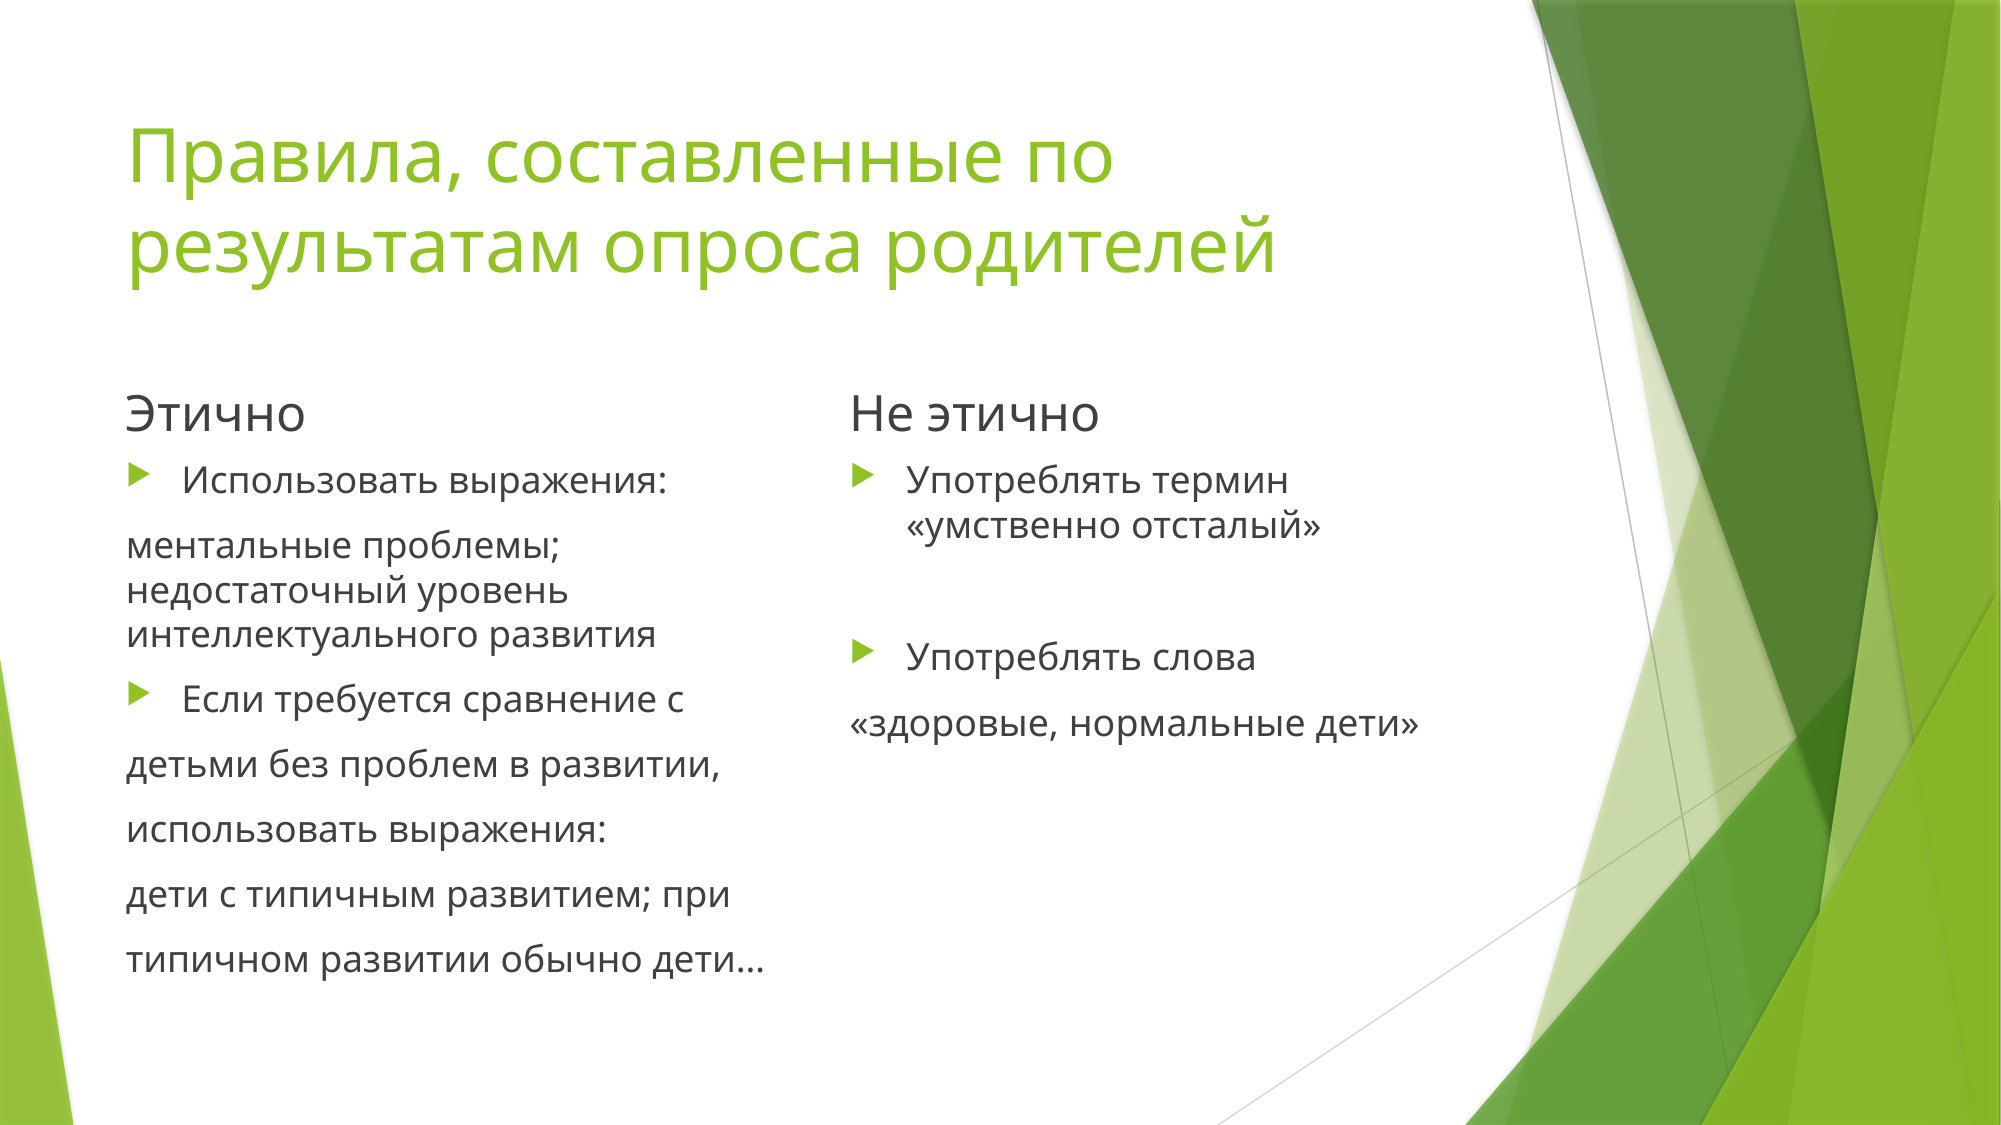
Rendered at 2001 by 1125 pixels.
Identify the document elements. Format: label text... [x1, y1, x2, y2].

list Этично [110, 354, 798, 448]
list Употреблять термин «умственно отсталый» Употреблять слова «здоровые, нормальные дети» [834, 448, 1522, 991]
title Правила, составленные по результатам опроса родителей [111, 99, 1522, 317]
list Не этично [834, 354, 1522, 448]
list Использовать выражения: ментальные проблемы; недостаточный уровень интеллектуального развития Если требуется сравнение с детьми без проблем в развитии, использовать выражения: дети с типичным развитием; при типичном развитии обычно дети… [110, 448, 798, 991]
